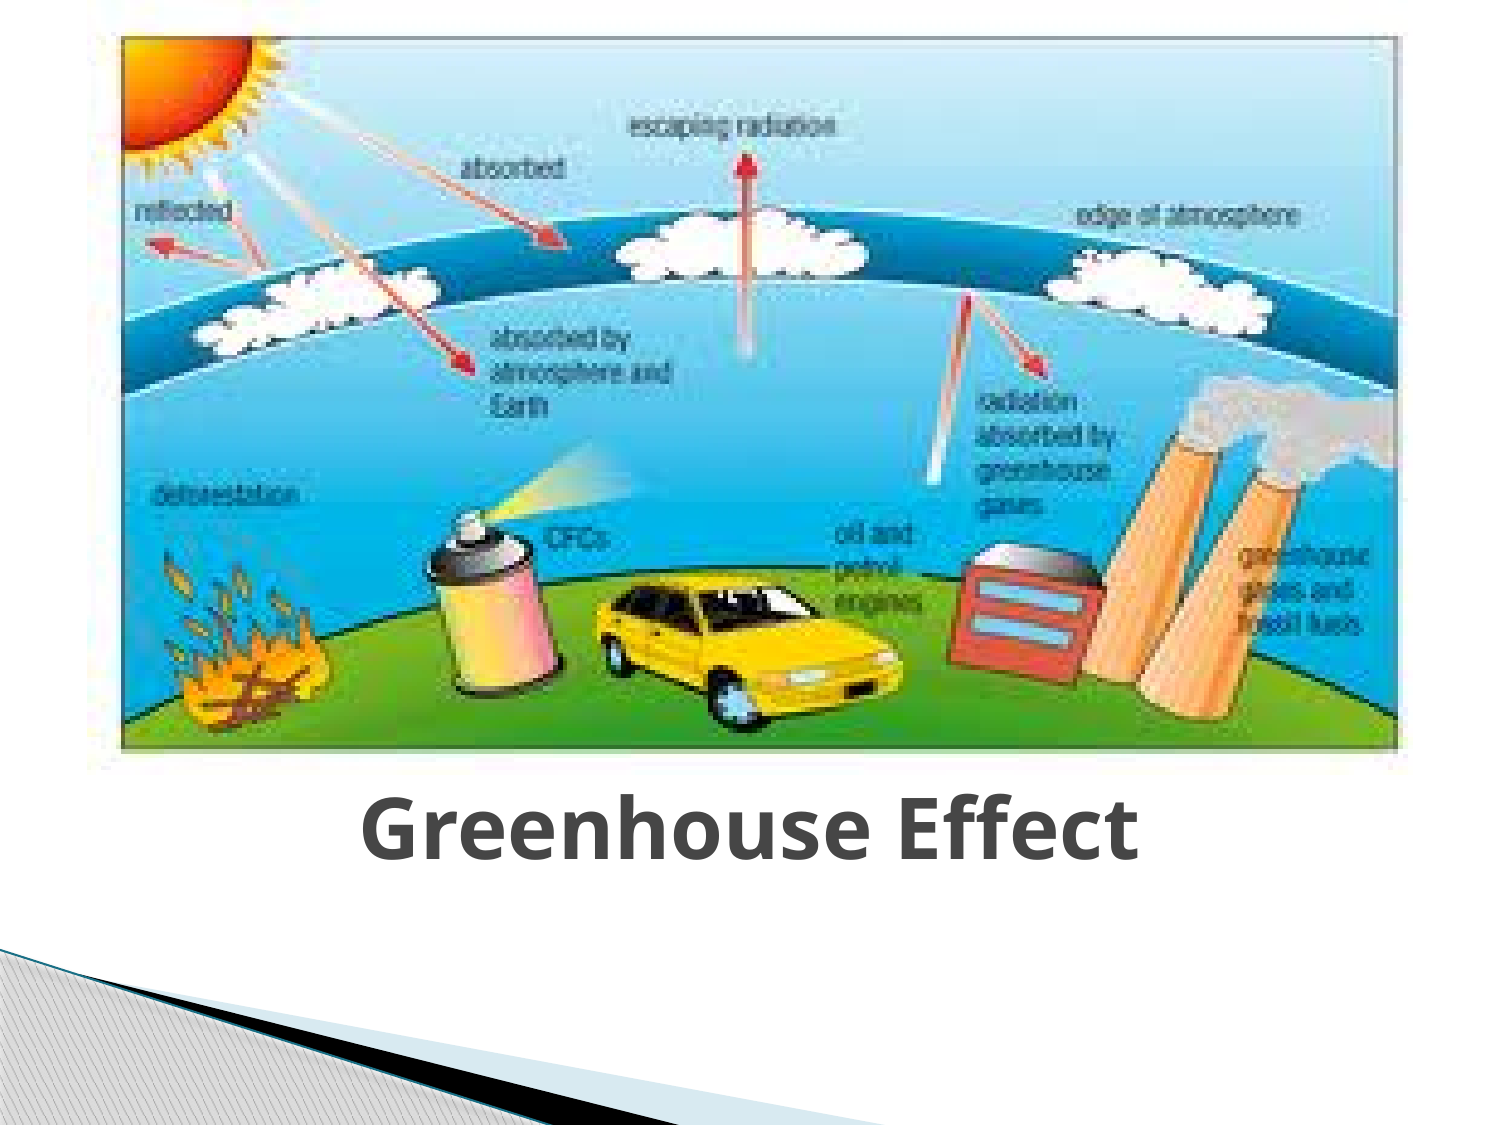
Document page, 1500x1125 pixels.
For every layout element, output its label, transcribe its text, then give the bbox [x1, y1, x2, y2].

title Greenhouse Effect [75, 650, 1425, 1000]
picture [87, 0, 1413, 776]
